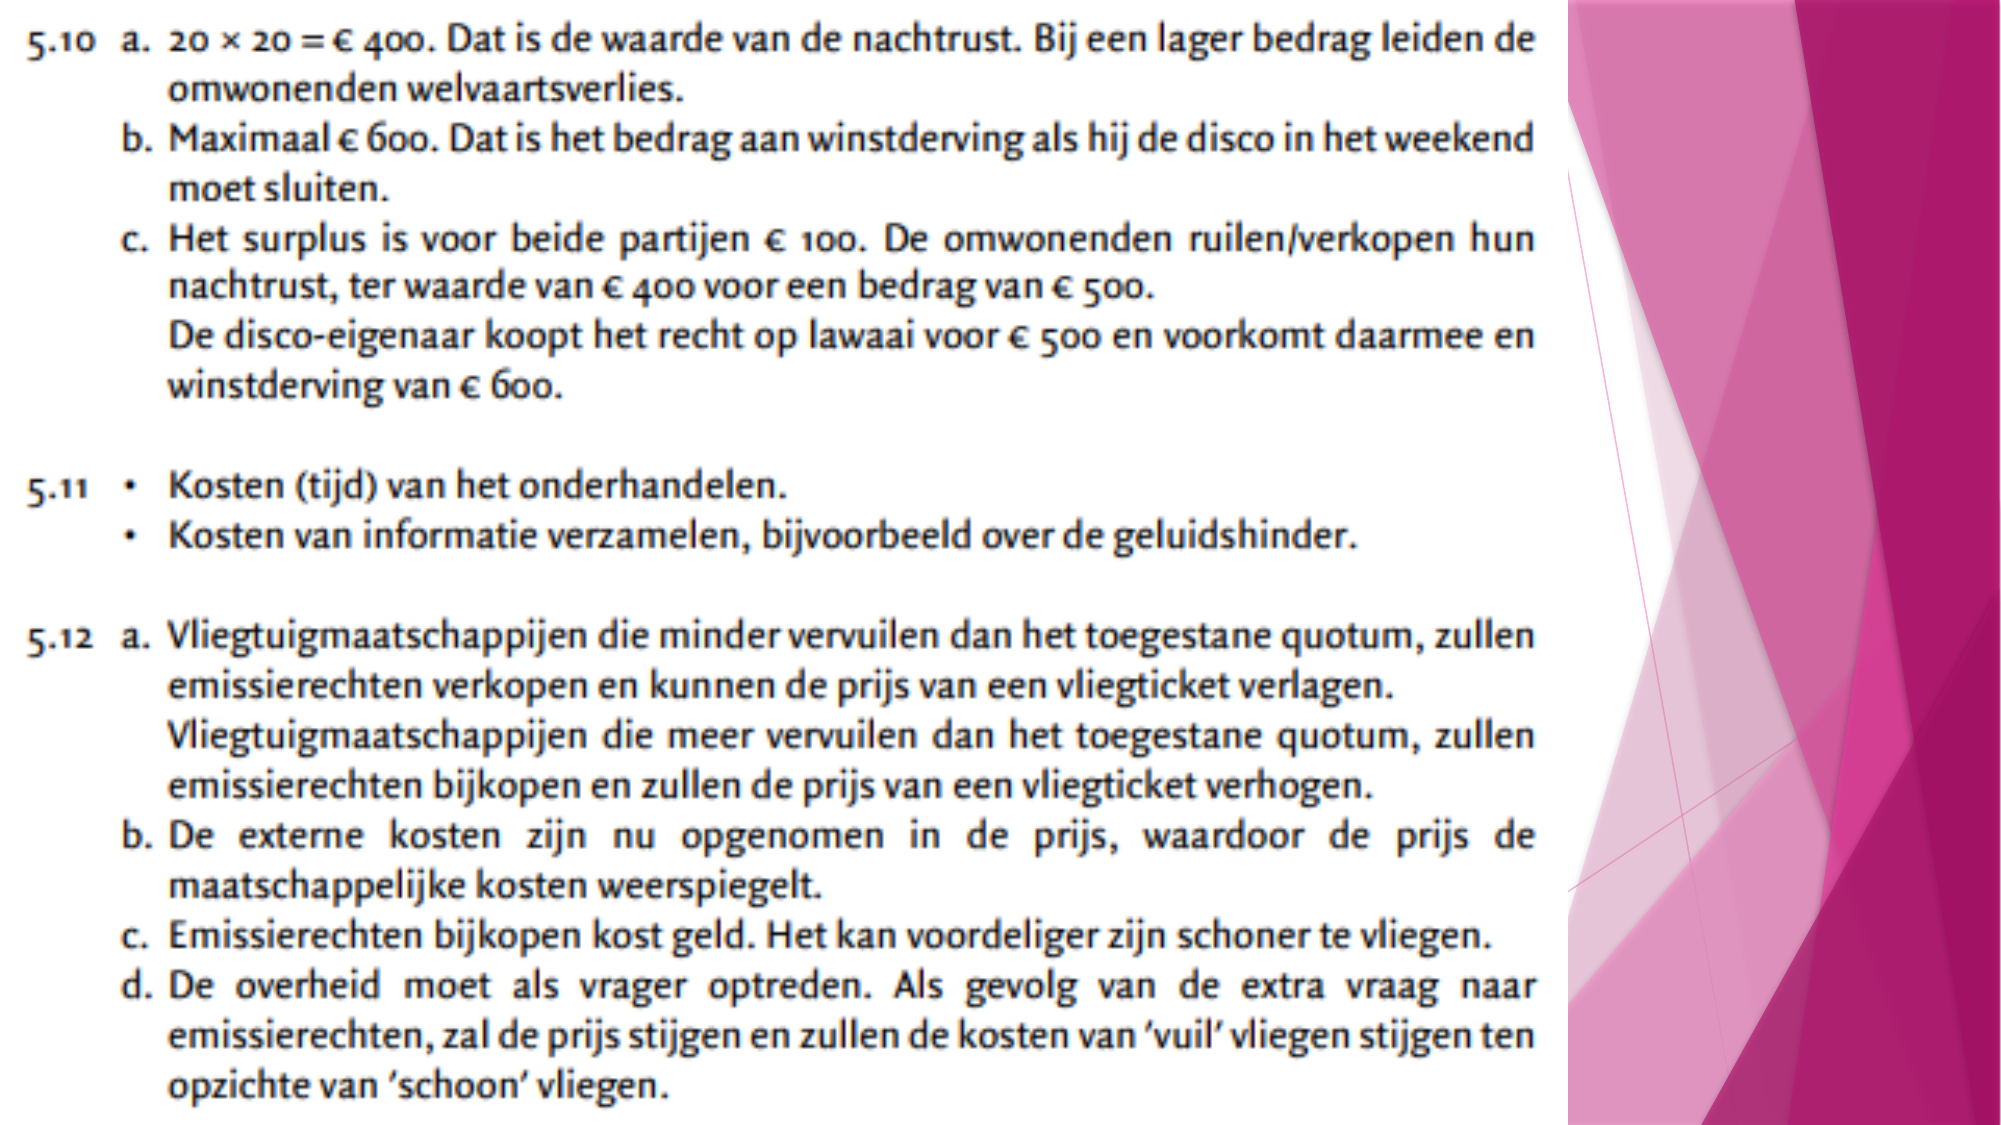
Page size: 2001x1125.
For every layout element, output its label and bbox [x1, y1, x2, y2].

picture [0, 0, 1568, 1125]
